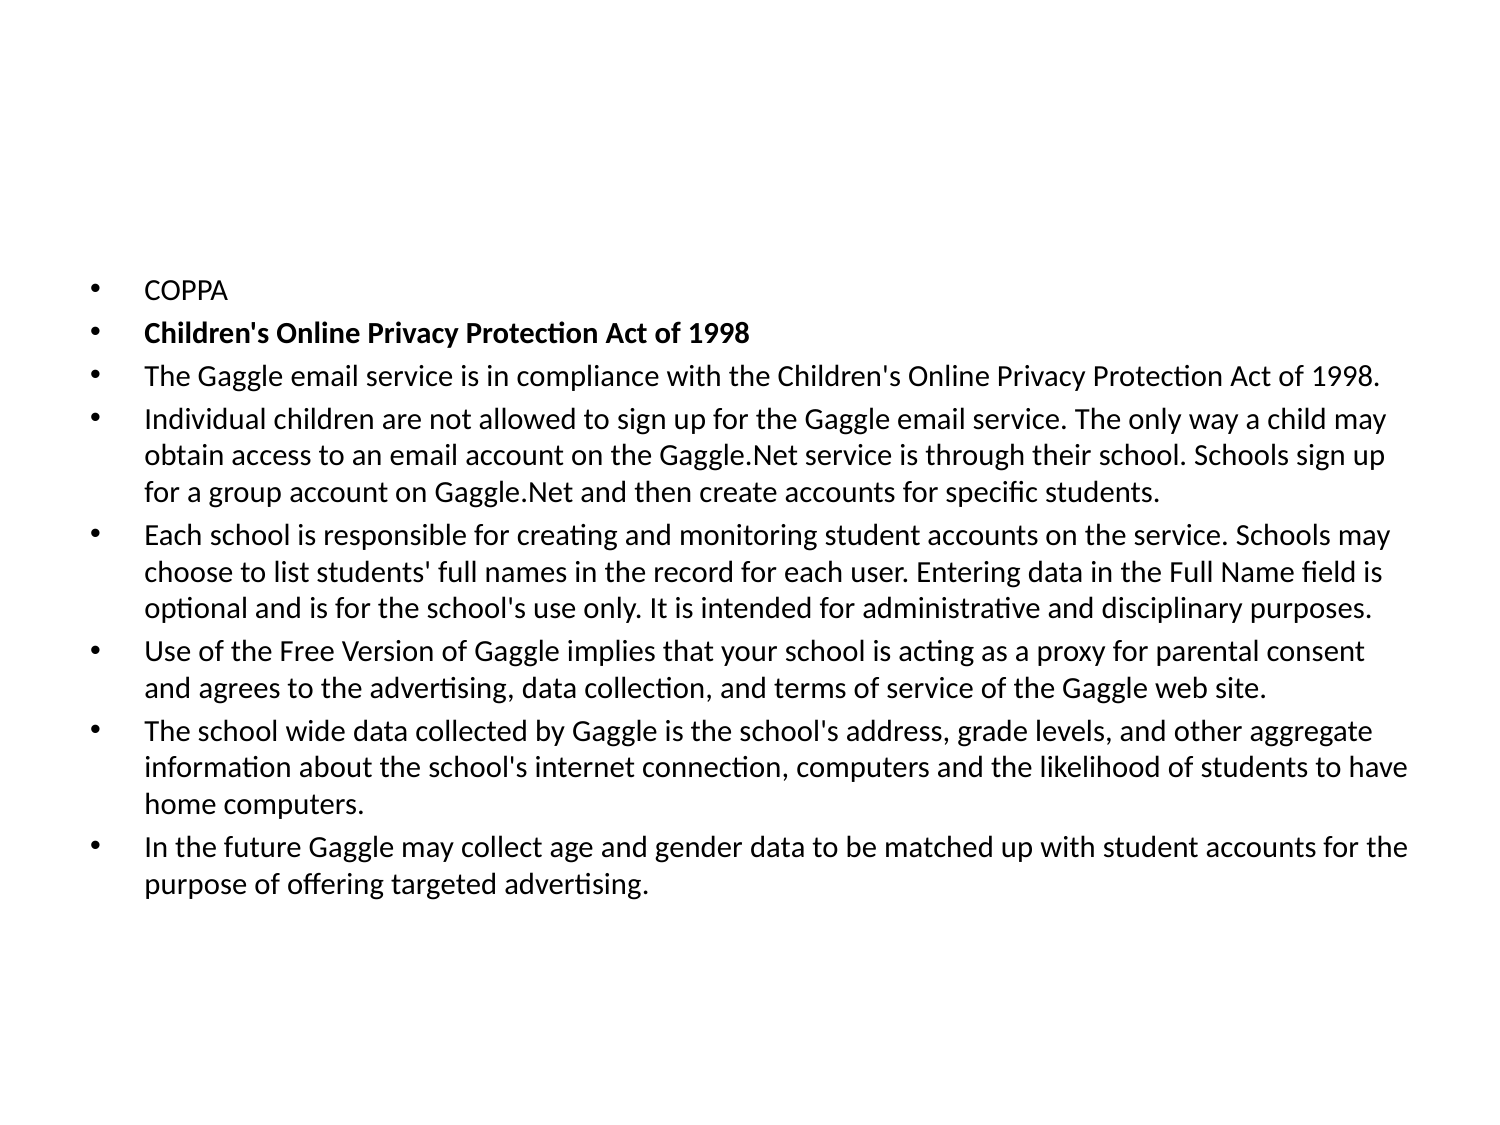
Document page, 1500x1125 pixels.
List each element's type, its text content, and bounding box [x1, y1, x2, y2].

list COPPA Children's Online Privacy Protection Act of 1998 The Gaggle email service is in compliance with the Children's Online Privacy Protection Act of 1998. Individual children are not allowed to sign up for the Gaggle email service. The only way a child may obtain access to an email account on the Gaggle.Net service is through their school. Schools sign up for a group account on Gaggle.Net and then create accounts for specific students. Each school is responsible for creating and monitoring student accounts on the service. Schools may choose to list students' full names in the record for each user. Entering data in the Full Name field is optional and is for the school's use only. It is intended for administrative and disciplinary purposes. Use of the Free Version of Gaggle implies that your school is acting as a proxy for parental consent and agrees to the advertising, data collection, and terms of service of the Gaggle web site. The school wide data collected by Gaggle is the school's address, grade levels, and other aggregate information about the school's internet connection, computers and the likelihood of students to have home computers. In the future Gaggle may collect age and gender data to be matched up with student accounts for the purpose of offering targeted advertising. [75, 262, 1425, 1005]
